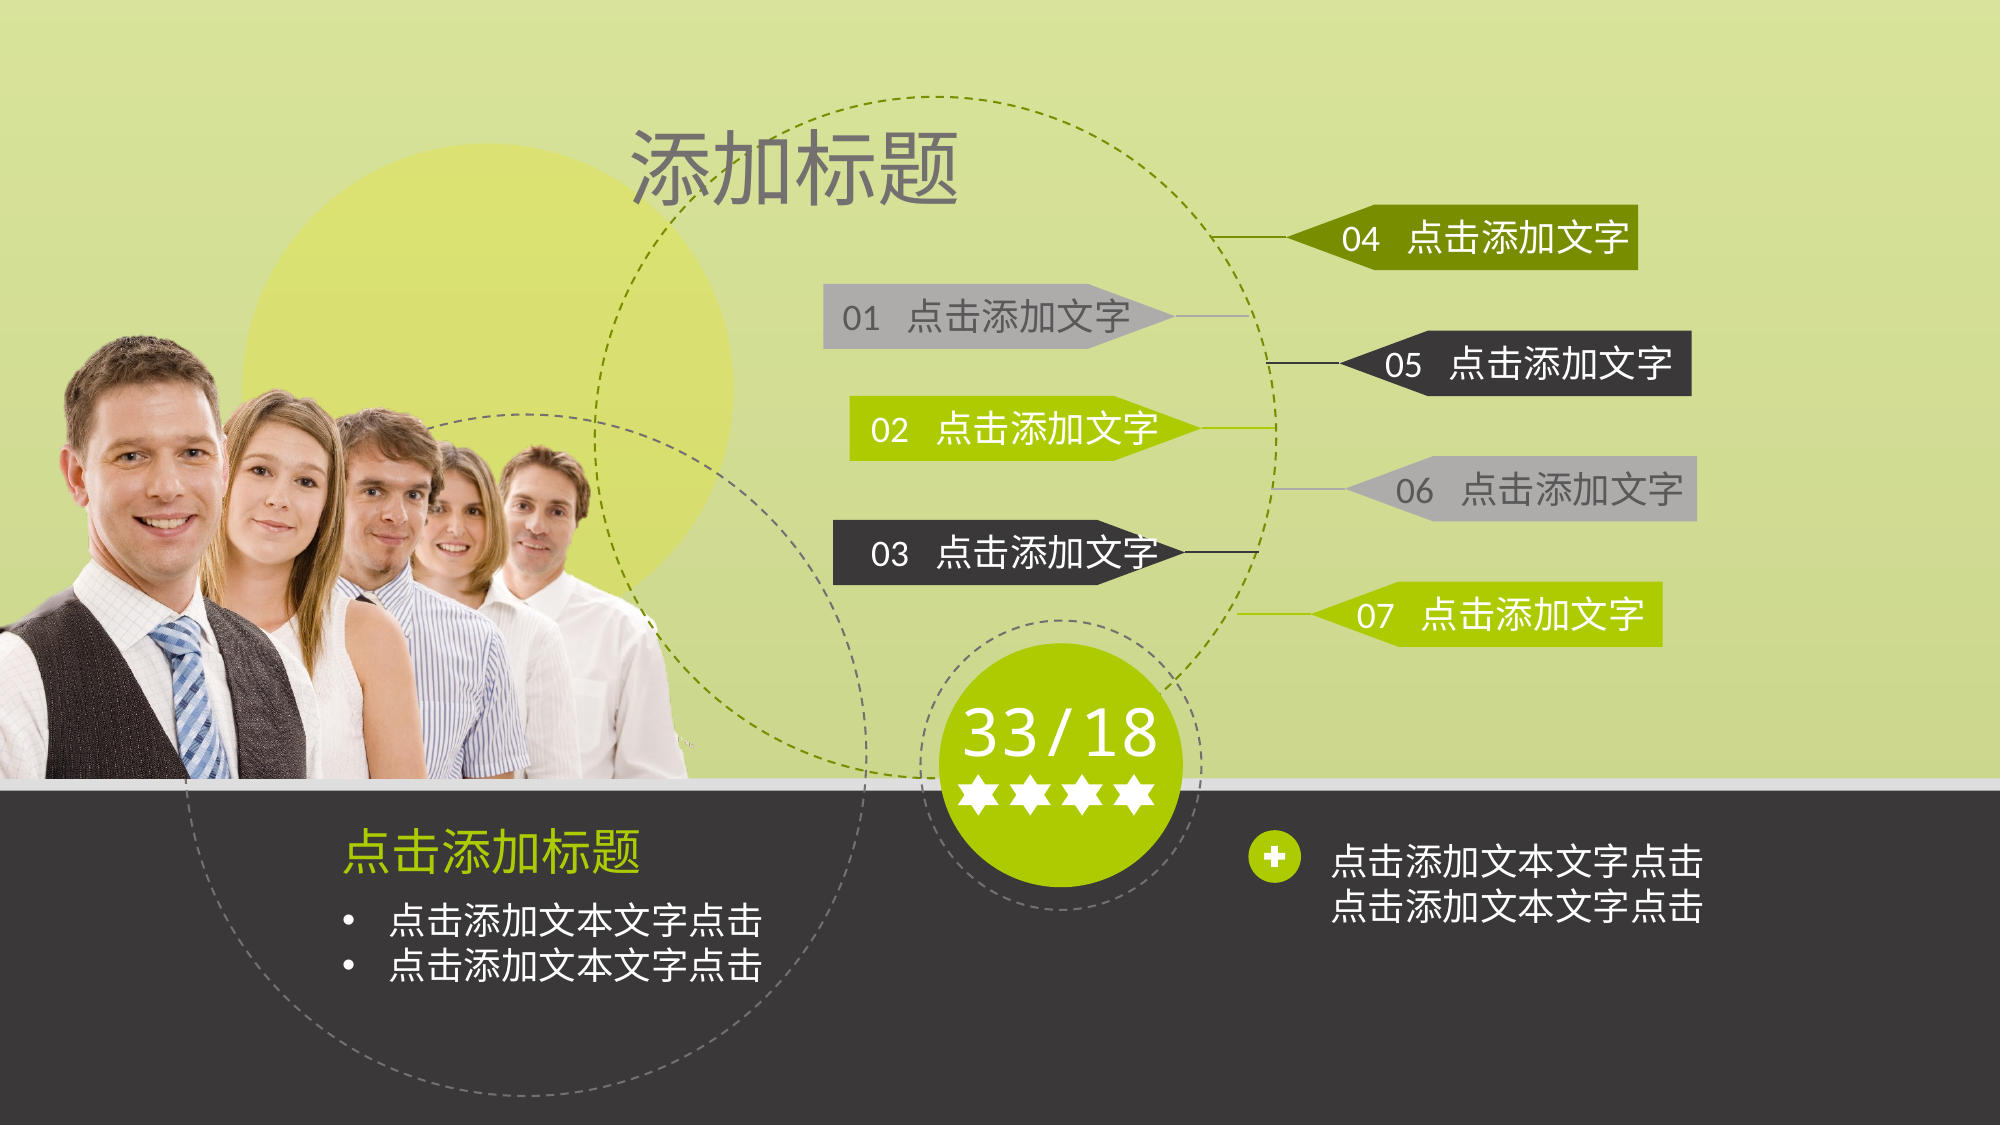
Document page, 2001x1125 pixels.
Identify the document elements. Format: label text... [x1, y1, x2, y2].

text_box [920, 620, 1202, 911]
text_box 04 点击添加文字 [1641, 206, 1646, 267]
text_box [1264, 845, 1286, 867]
text_box [1248, 830, 1302, 883]
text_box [1271, 455, 1698, 522]
text_box [617, 96, 1266, 778]
text_box [186, 683, 866, 1097]
text_box 点击添加文本文字点击 点击添加文本文字点击 [327, 889, 779, 995]
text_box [823, 283, 1250, 350]
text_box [1236, 581, 1663, 647]
text_box 点击添加标题 [326, 812, 657, 888]
text_box [0, 790, 2000, 1125]
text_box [1212, 204, 1639, 271]
text_box [0, 0, 2000, 779]
picture [0, 317, 694, 779]
text_box [253, 143, 669, 316]
text_box 点击添加文本文字点击 点击添加文本文字点击 [1315, 830, 1721, 935]
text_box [1265, 330, 1692, 397]
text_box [849, 395, 1276, 462]
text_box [832, 519, 1260, 586]
text_box 添加标题 [613, 108, 977, 224]
